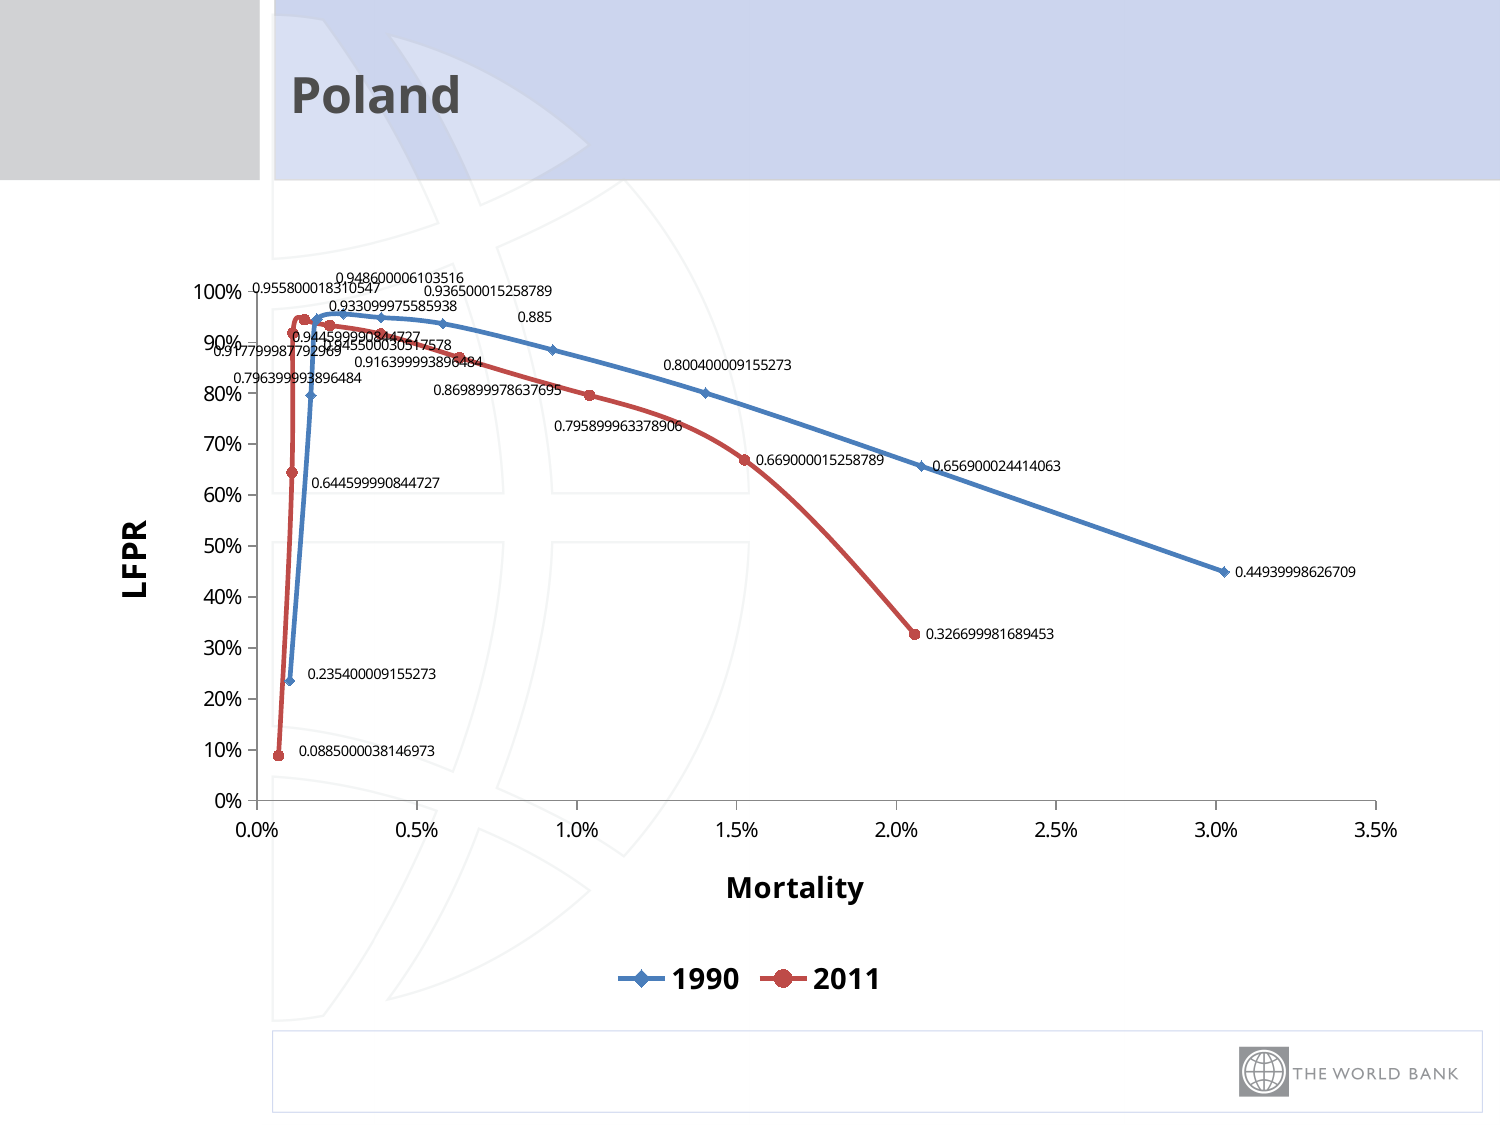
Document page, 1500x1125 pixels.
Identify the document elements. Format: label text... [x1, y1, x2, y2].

picture [0, 0, 1500, 1125]
title Poland [274, 0, 1500, 188]
chart [74, 262, 1426, 1006]
